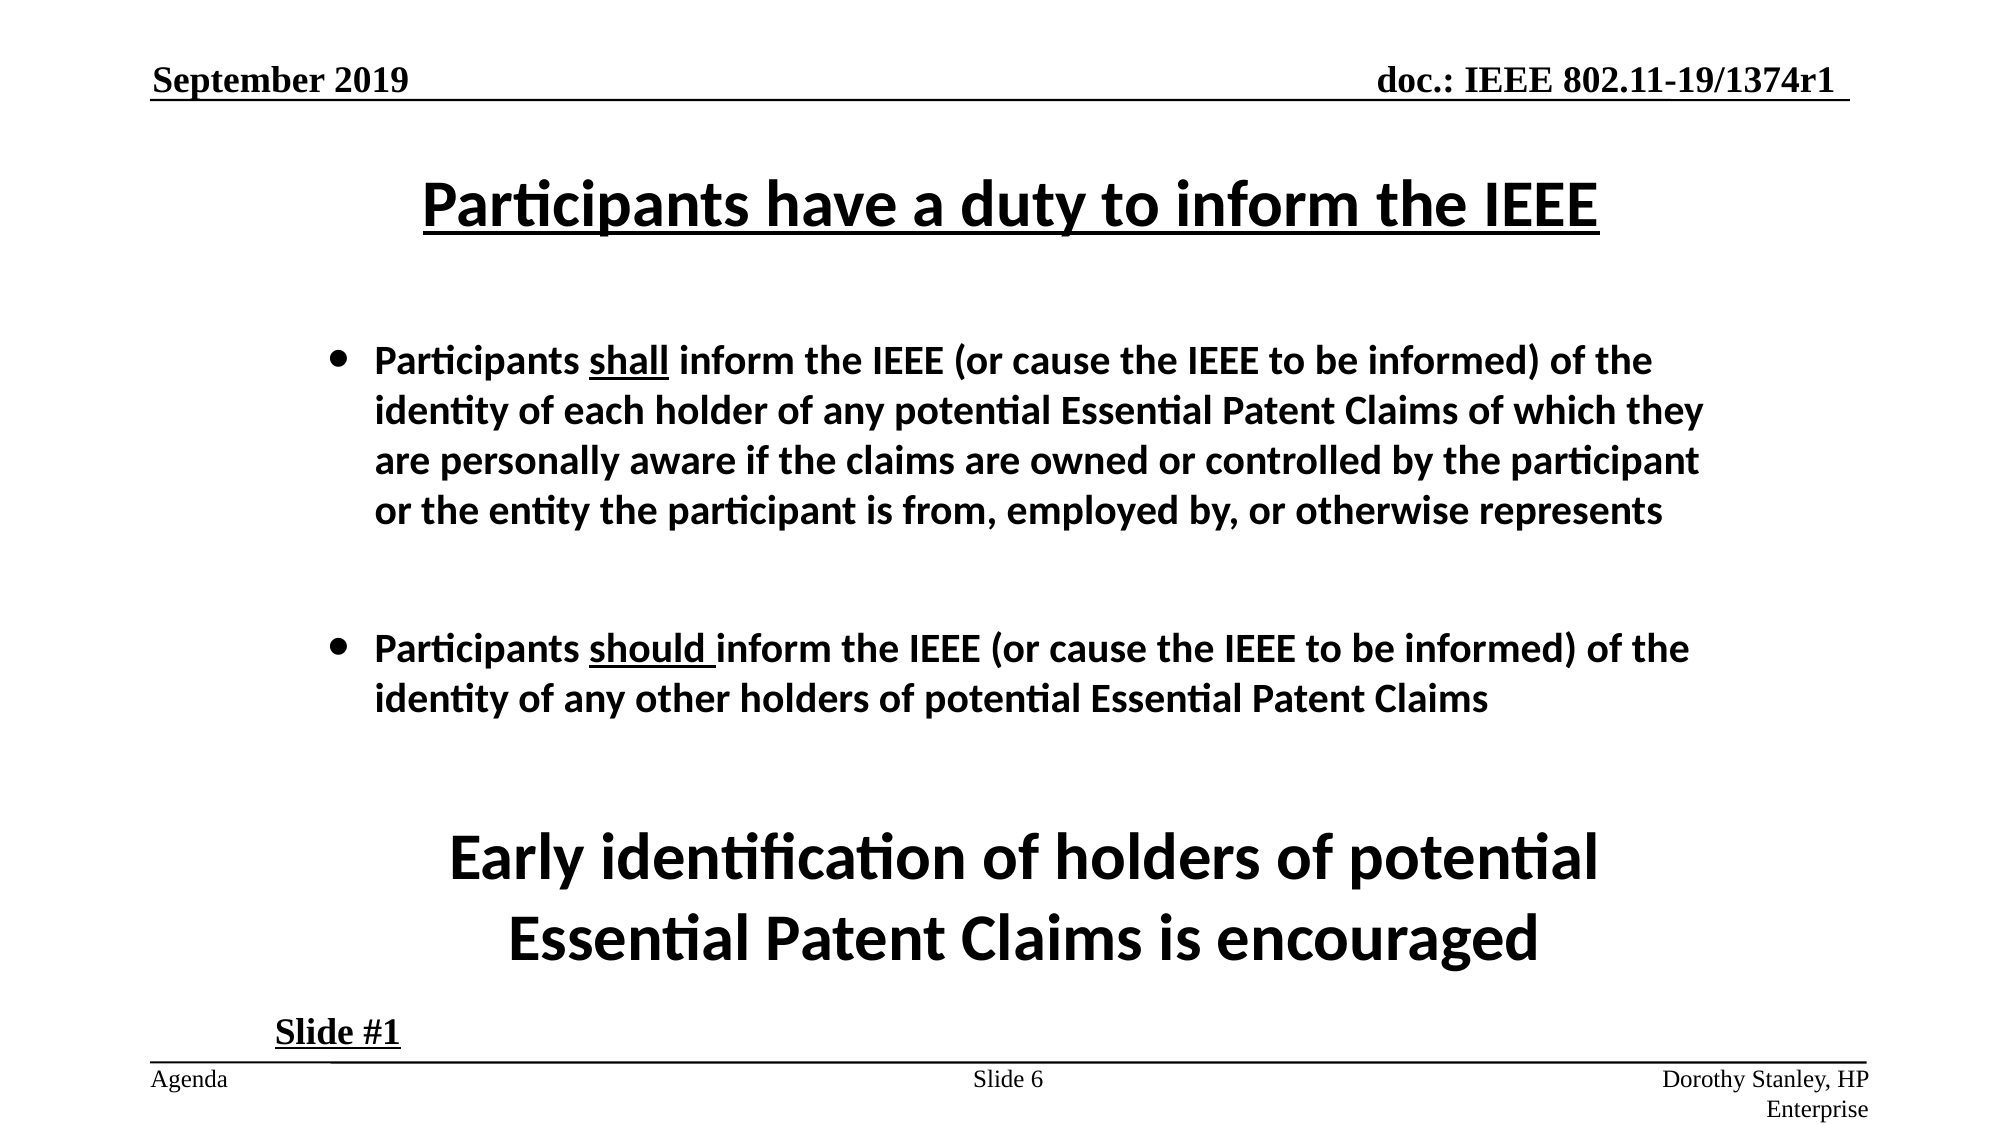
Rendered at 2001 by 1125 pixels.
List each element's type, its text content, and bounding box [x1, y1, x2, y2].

footer Dorothy Stanley, HP Enterprise [1609, 1062, 1869, 1093]
text_box Slide #1 [260, 999, 417, 1060]
list Participants shall inform the IEEE (or cause the IEEE to be informed) of the identity of each holder of any potential Essential Patent Claims of which they are personally aware if the claims are owned or controlled by the participant or the entity the participant is from, employed by, or otherwise represents Participants should inform the IEEE (or cause the IEEE to be informed) of the identity of any other holders of potential Essential Patent Claims Early identification of holders of potential Essential Patent Claims is encouraged [237, 324, 1738, 988]
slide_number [152, 54, 567, 100]
slide_number Slide 6 [964, 1062, 1053, 1093]
title Participants have a duty to inform the IEEE [286, 143, 1737, 257]
